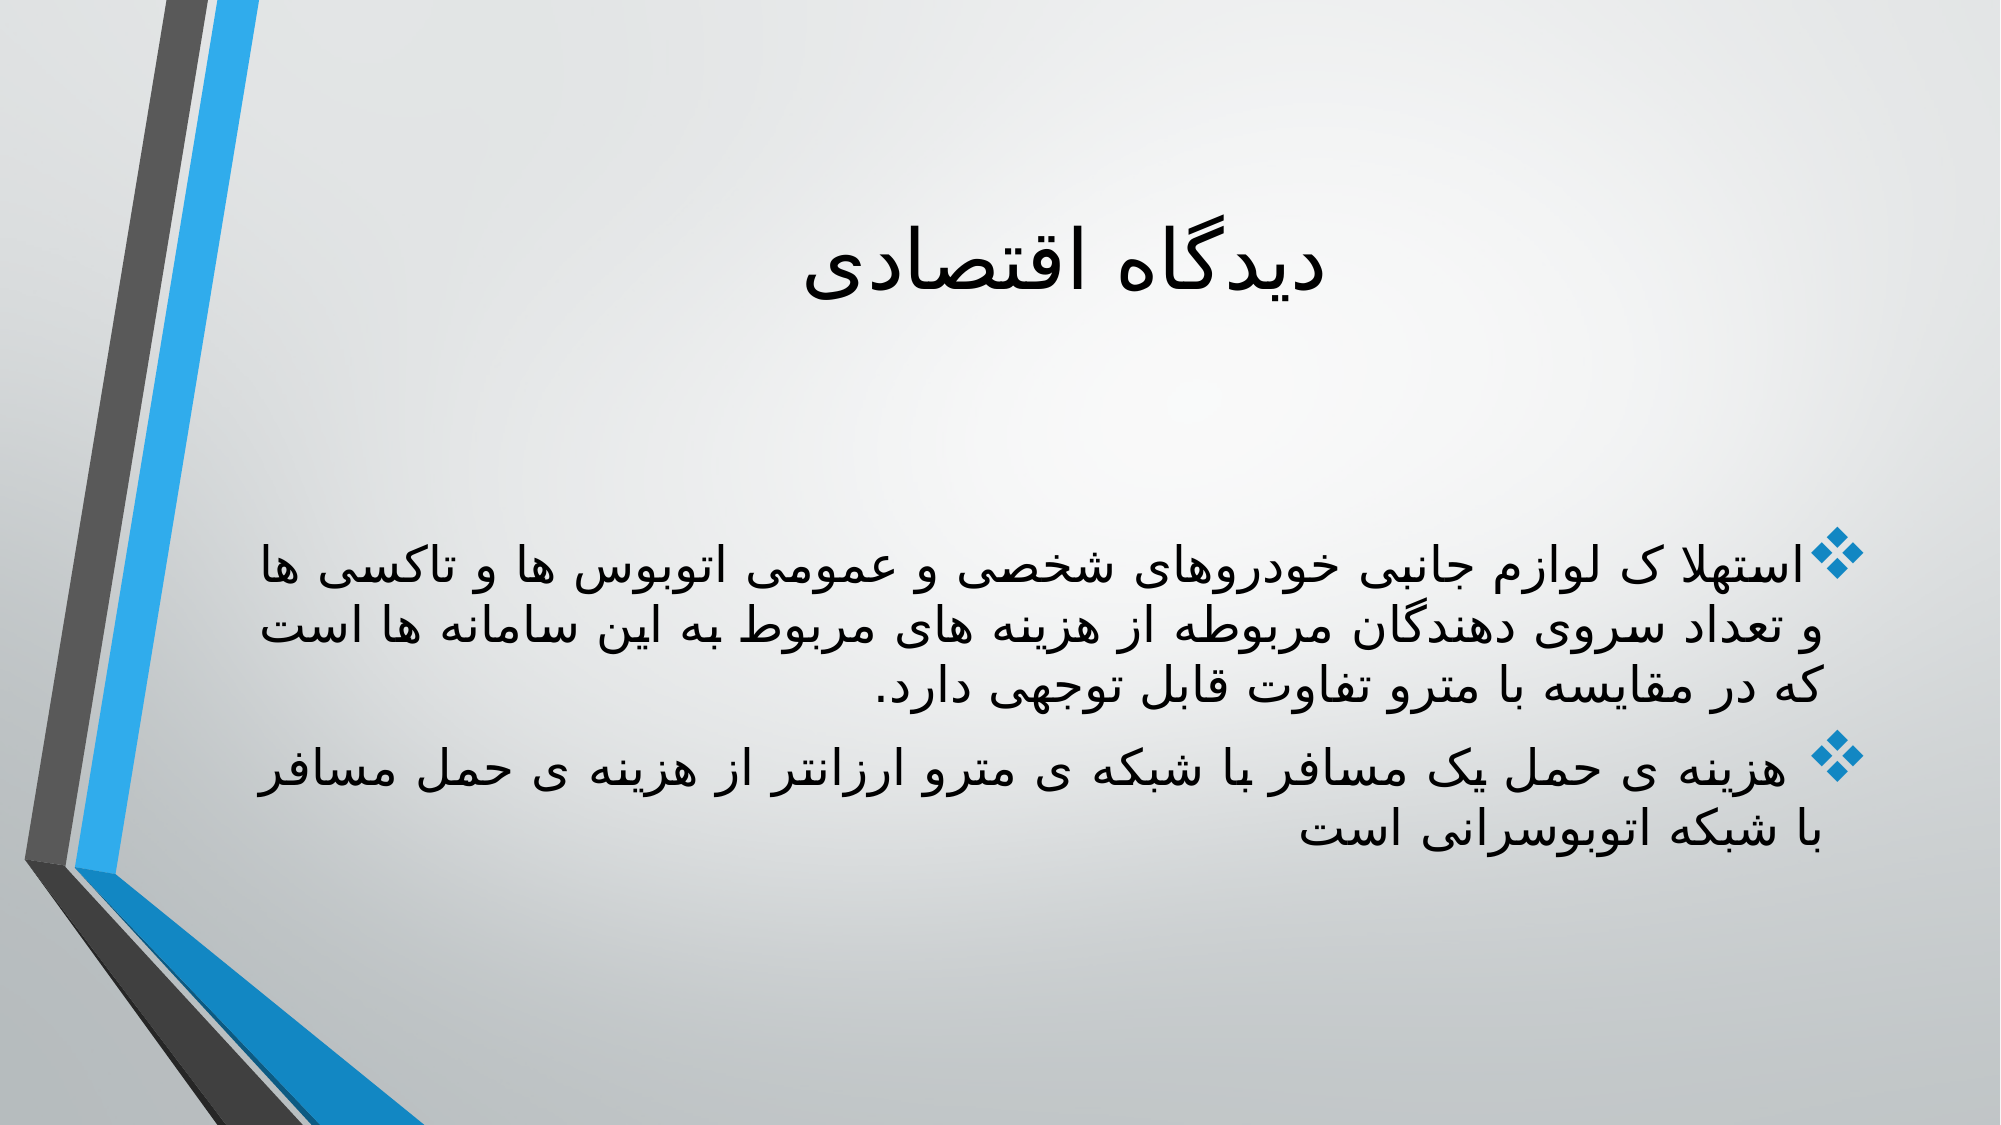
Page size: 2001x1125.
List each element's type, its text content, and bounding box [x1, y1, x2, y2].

title دیدگاه اقتصادی [243, 112, 1887, 400]
list استهلا ک لوازم جانبی خودروهای شخصی و عمومی اتوبوس ها و تاکسی ها و تعداد سروی دهندگان مربوطه از هزینه های مربوط به این سامانه ها است که در مقایسه با مترو تفاوت قابل توجهی دارد. هزینه ی حمل یک مسافر با شبکه ی مترو ارزانتر از هزینه ی حمل مسافر با شبکه اتوبوسرانی است [243, 437, 1887, 950]
